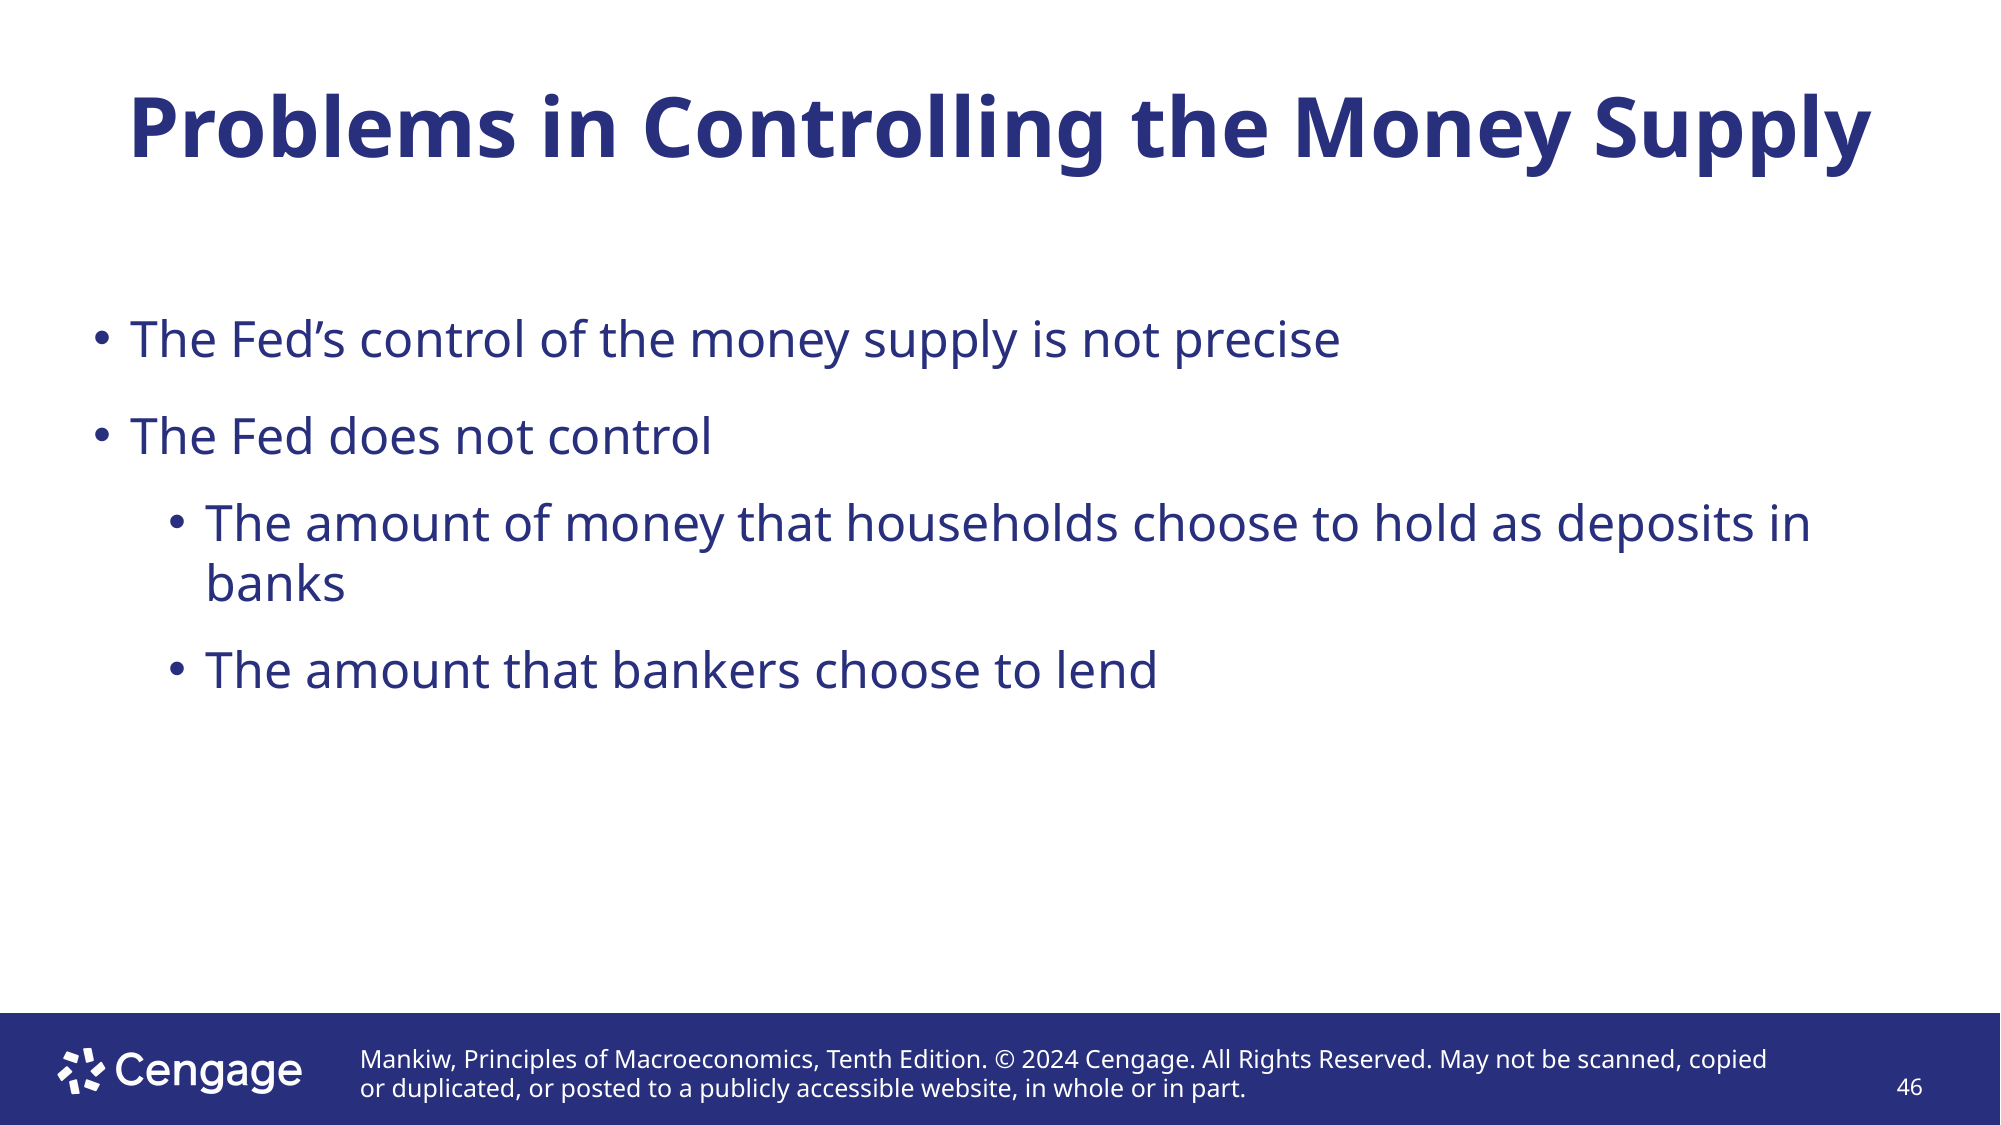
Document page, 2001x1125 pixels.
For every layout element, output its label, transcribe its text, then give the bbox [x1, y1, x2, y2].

title Problems in Controlling the Money Supply [78, 77, 1923, 278]
list The Fed’s control of the money supply is not precise The Fed does not control The amount of money that households choose to hold as deposits in banks The amount that bankers choose to lend [78, 299, 1923, 1014]
picture [30, 1020, 329, 1122]
